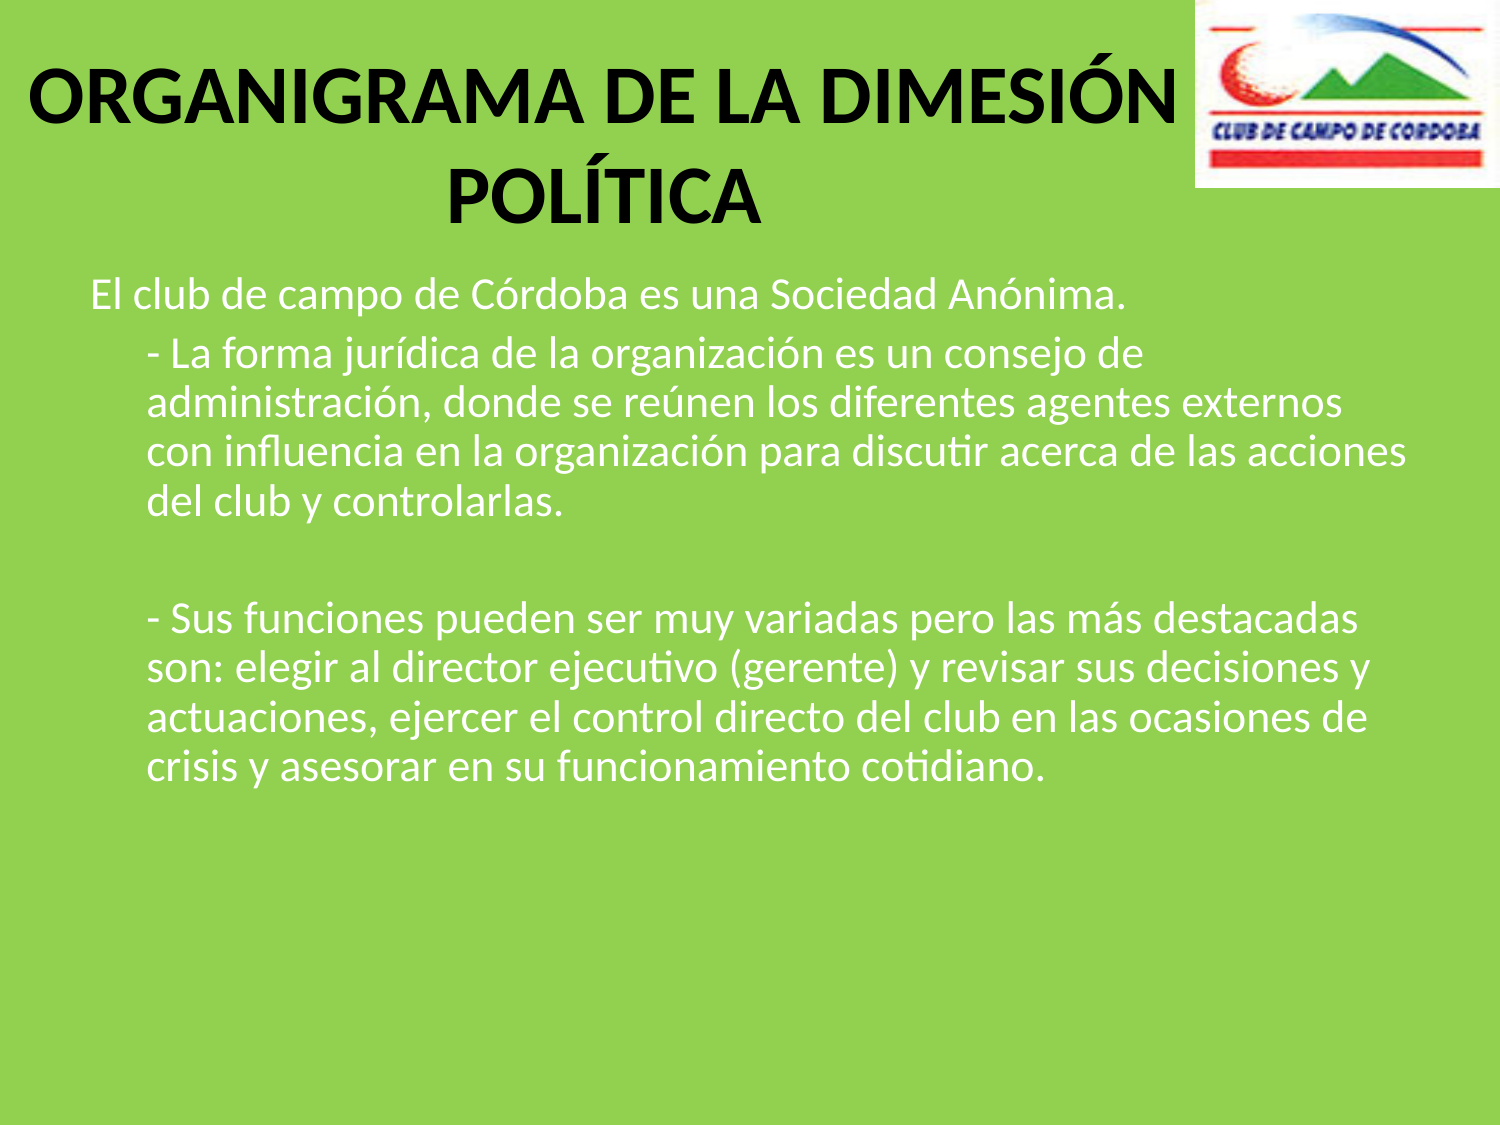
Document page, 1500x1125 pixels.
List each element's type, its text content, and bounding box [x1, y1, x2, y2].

picture [1195, 0, 1500, 188]
title ORGANIGRAMA DE LA DIMESIÓN POLÍTICA [0, 46, 1280, 235]
list El club de campo de Córdoba es una Sociedad Anónima. - La forma jurídica de la organización es un consejo de administración, donde se reúnen los diferentes agentes externos con influencia en la organización para discutir acerca de las acciones del club y controlarlas. - Sus funciones pueden ser muy variadas pero las más destacadas son: elegir al director ejecutivo (gerente) y revisar sus decisiones y actuaciones, ejercer el control directo del club en las ocasiones de crisis y asesorar en su funcionamiento cotidiano. [74, 262, 1426, 1006]
